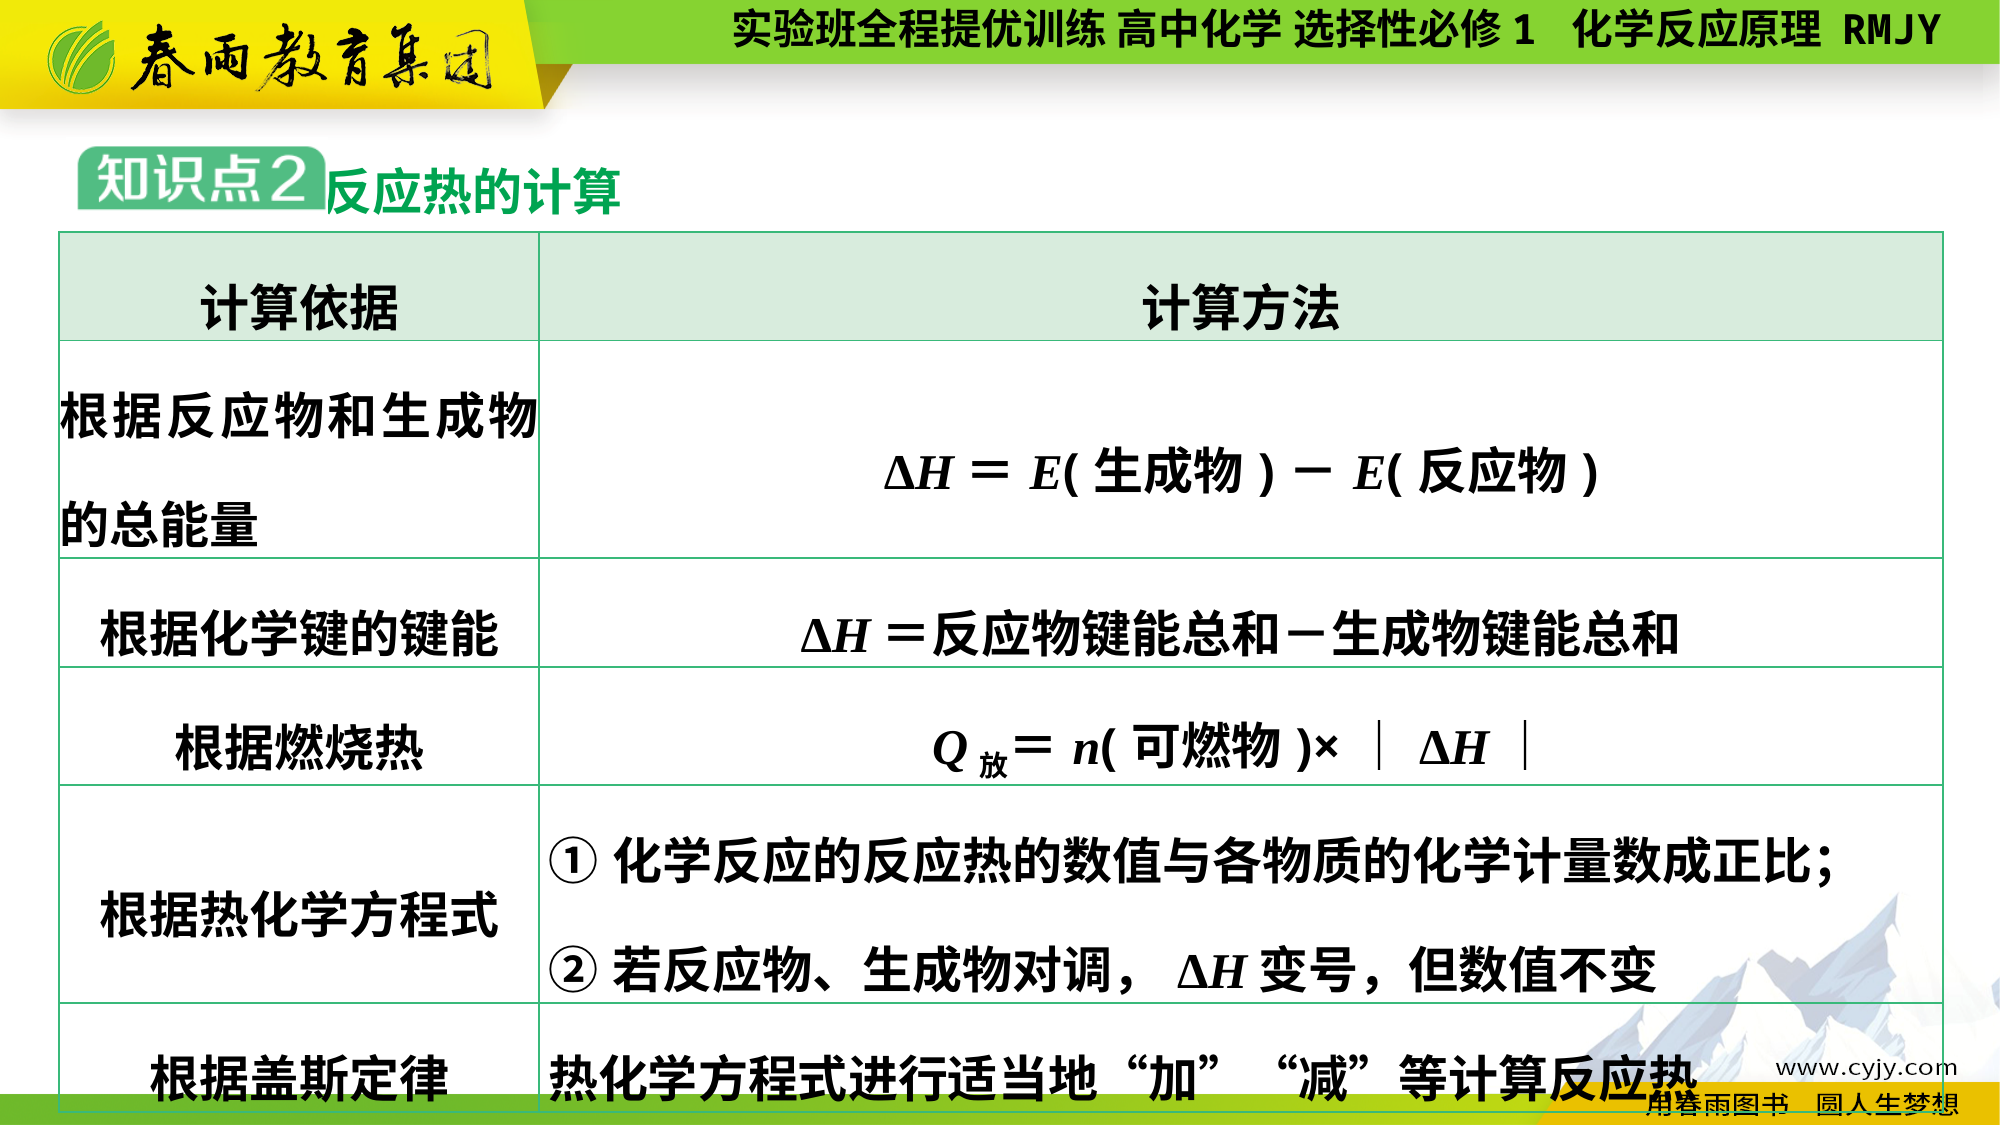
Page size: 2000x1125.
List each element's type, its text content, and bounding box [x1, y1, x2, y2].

table_cell 根据热化学方程式 [60, 786, 538, 1002]
table_cell ΔH＝反应物键能总和－生成物键能总和 [540, 559, 1942, 666]
table_cell Q放＝n(可燃物)×｜ΔH｜ [540, 668, 1942, 784]
table_cell ①化学反应的反应热的数值与各物质的化学计量数成正比； ②若反应物、生成物对调，ΔH变号，但数值不变 [540, 786, 1942, 1002]
table_header 计算方法 [540, 233, 1942, 340]
table_cell 根据燃烧热 [60, 668, 538, 784]
list 反应热的计算 [59, 122, 1944, 217]
picture [0, 0, 2000, 1125]
table_cell 根据盖斯定律 [60, 1004, 538, 1111]
table_cell 根据反应物和生成物的总能量 [60, 341, 538, 557]
table_cell 热化学方程式进行适当地“加”“减”等计算反应热 [540, 1004, 1942, 1111]
table_header 计算依据 [60, 233, 538, 340]
table_cell 根据化学键的键能 [60, 559, 538, 666]
table_cell ΔH＝E(生成物)－E(反应物) [540, 341, 1942, 557]
